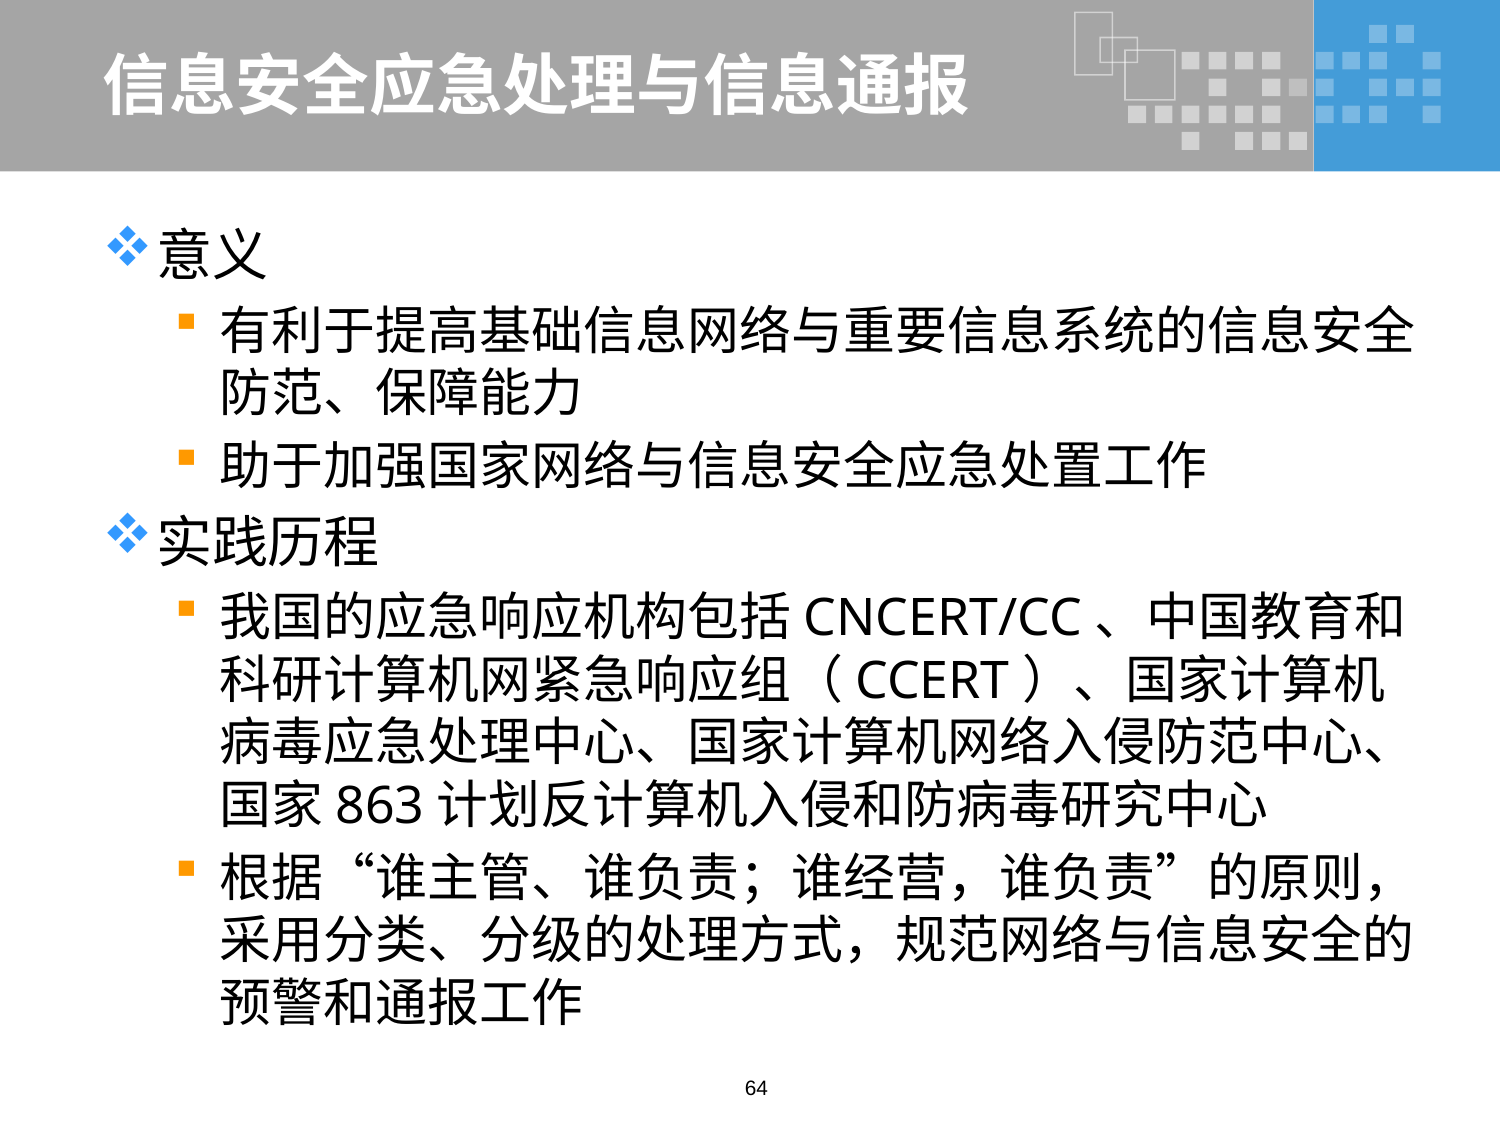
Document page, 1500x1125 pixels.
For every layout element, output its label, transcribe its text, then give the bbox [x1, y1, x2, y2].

slide_number 64 [687, 1066, 826, 1111]
list 意义 有利于提高基础信息网络与重要信息系统的信息安全防范、保障能力 助于加强国家网络与信息安全应急处置工作 实践历程 我国的应急响应机构包括CNCERT/CC、中国教育和科研计算机网紧急响应组（CCERT）、国家计算机病毒应急处理中心、国家计算机网络入侵防范中心、国家863计划反计算机入侵和防病毒研究中心 根据“谁主管、谁负责；谁经营，谁负责”的原则，采用分类、分级的处理方式，规范网络与信息安全的预警和通报工作 [87, 212, 1432, 1050]
title 信息安全应急处理与信息通报 [87, 42, 1252, 123]
